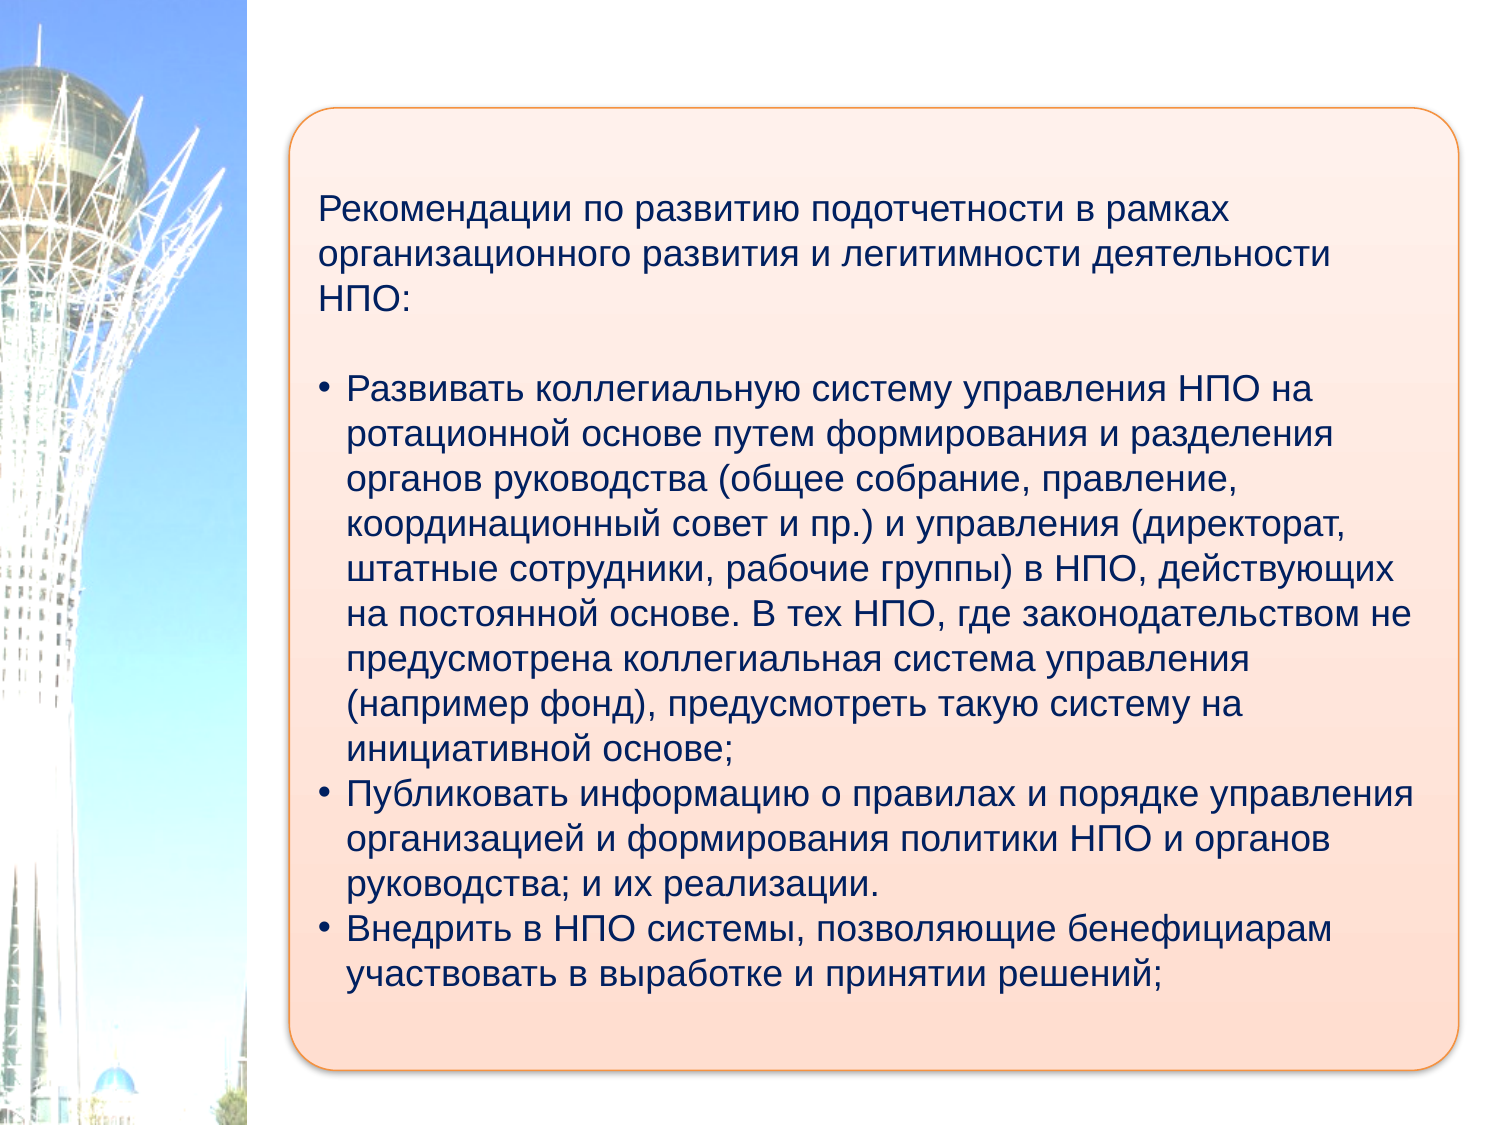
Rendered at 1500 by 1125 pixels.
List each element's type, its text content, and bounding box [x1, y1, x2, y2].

text_box Рекомендации по развитию подотчетности в рамках организационного развития и легитимности деятельности НПО: Развивать коллегиальную систему управления НПО на ротационной основе путем формирования и разделения органов руководства (общее собрание, правление, координационный совет и пр.) и управления (директорат, штатные сотрудники, рабочие группы) в НПО, действующих на постоянной основе. В тех НПО, где законодательством не предусмотрена коллегиальная система управления (например фонд), предусмотреть такую систему на инициативной основе; Публиковать информацию о правилах и порядке управления организацией и формирования политики НПО и органов руководства; и их реализации. Внедрить в НПО системы, позволяющие бенефициарам участвовать в выработке и принятии решений; [288, 107, 1460, 1072]
picture [0, 0, 247, 1125]
